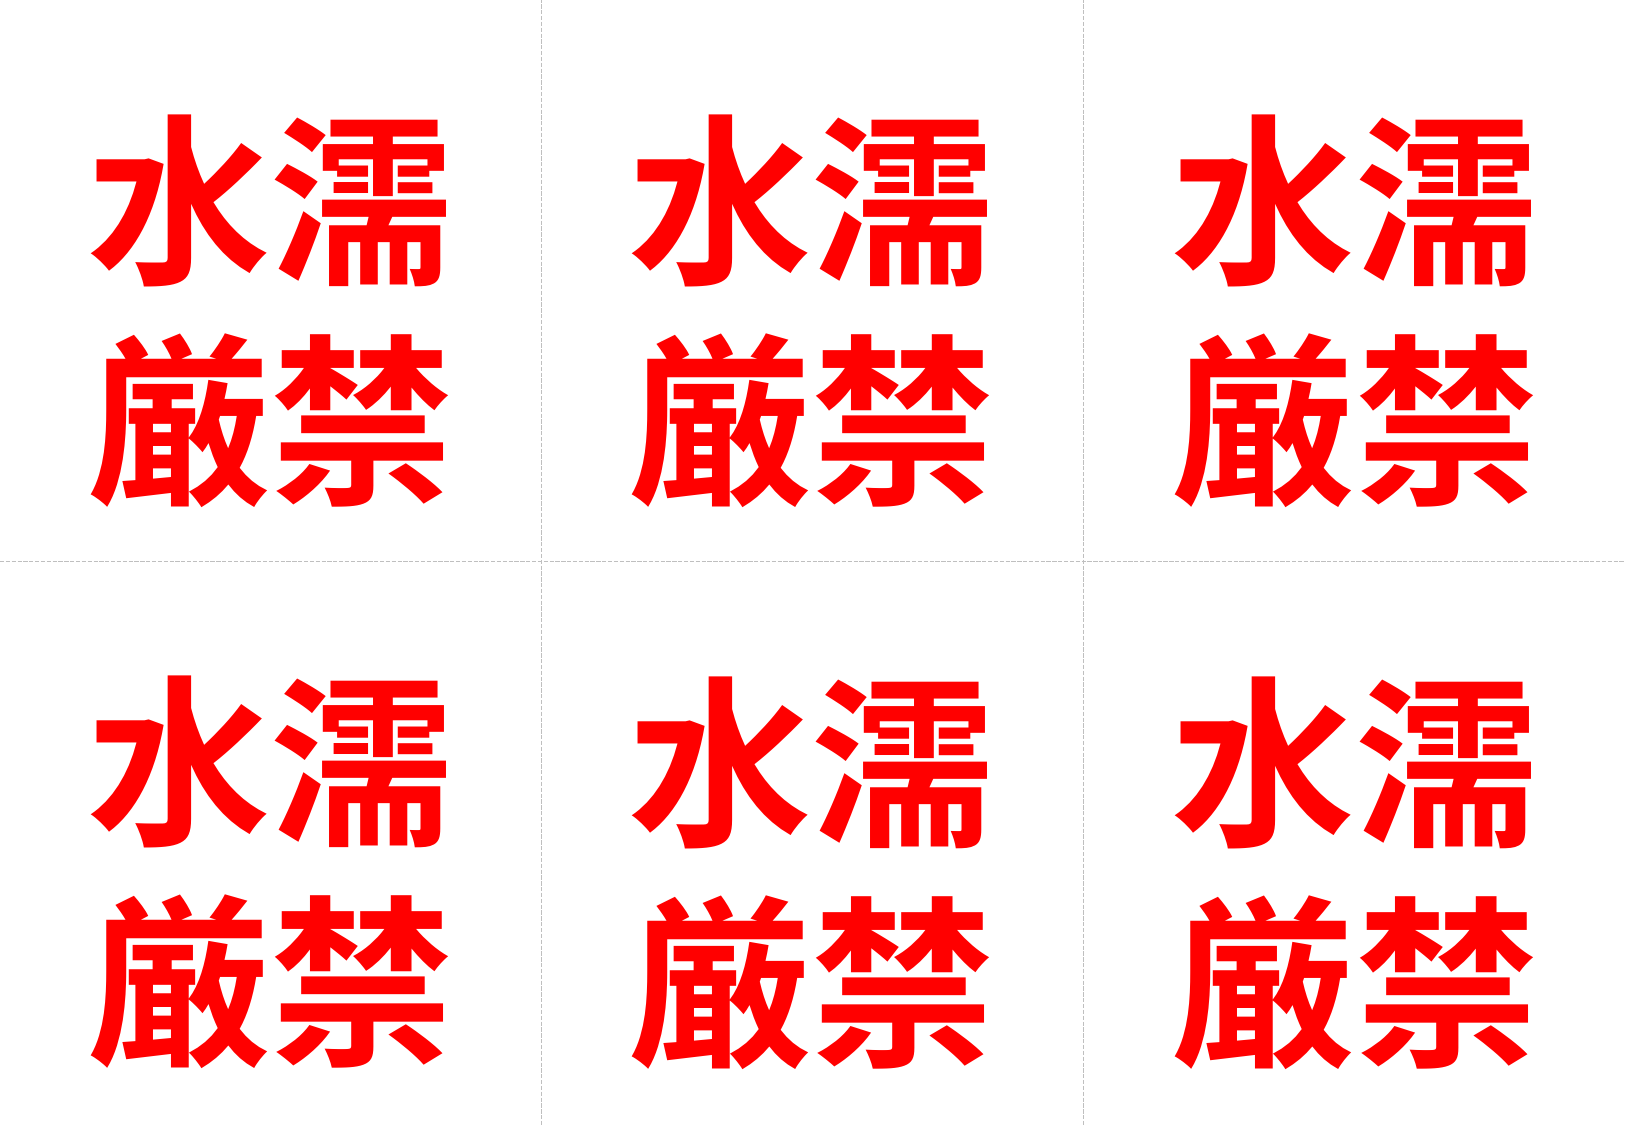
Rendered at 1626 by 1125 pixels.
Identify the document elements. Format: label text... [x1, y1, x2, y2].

text_box 水濡 厳禁 [1171, 86, 1539, 527]
text_box 水濡 厳禁 [628, 86, 995, 527]
text_box 水濡 厳禁 [87, 648, 455, 1089]
text_box 水濡 厳禁 [628, 649, 995, 1090]
text_box 水濡 厳禁 [1171, 649, 1539, 1090]
text_box 水濡 厳禁 [87, 86, 455, 527]
